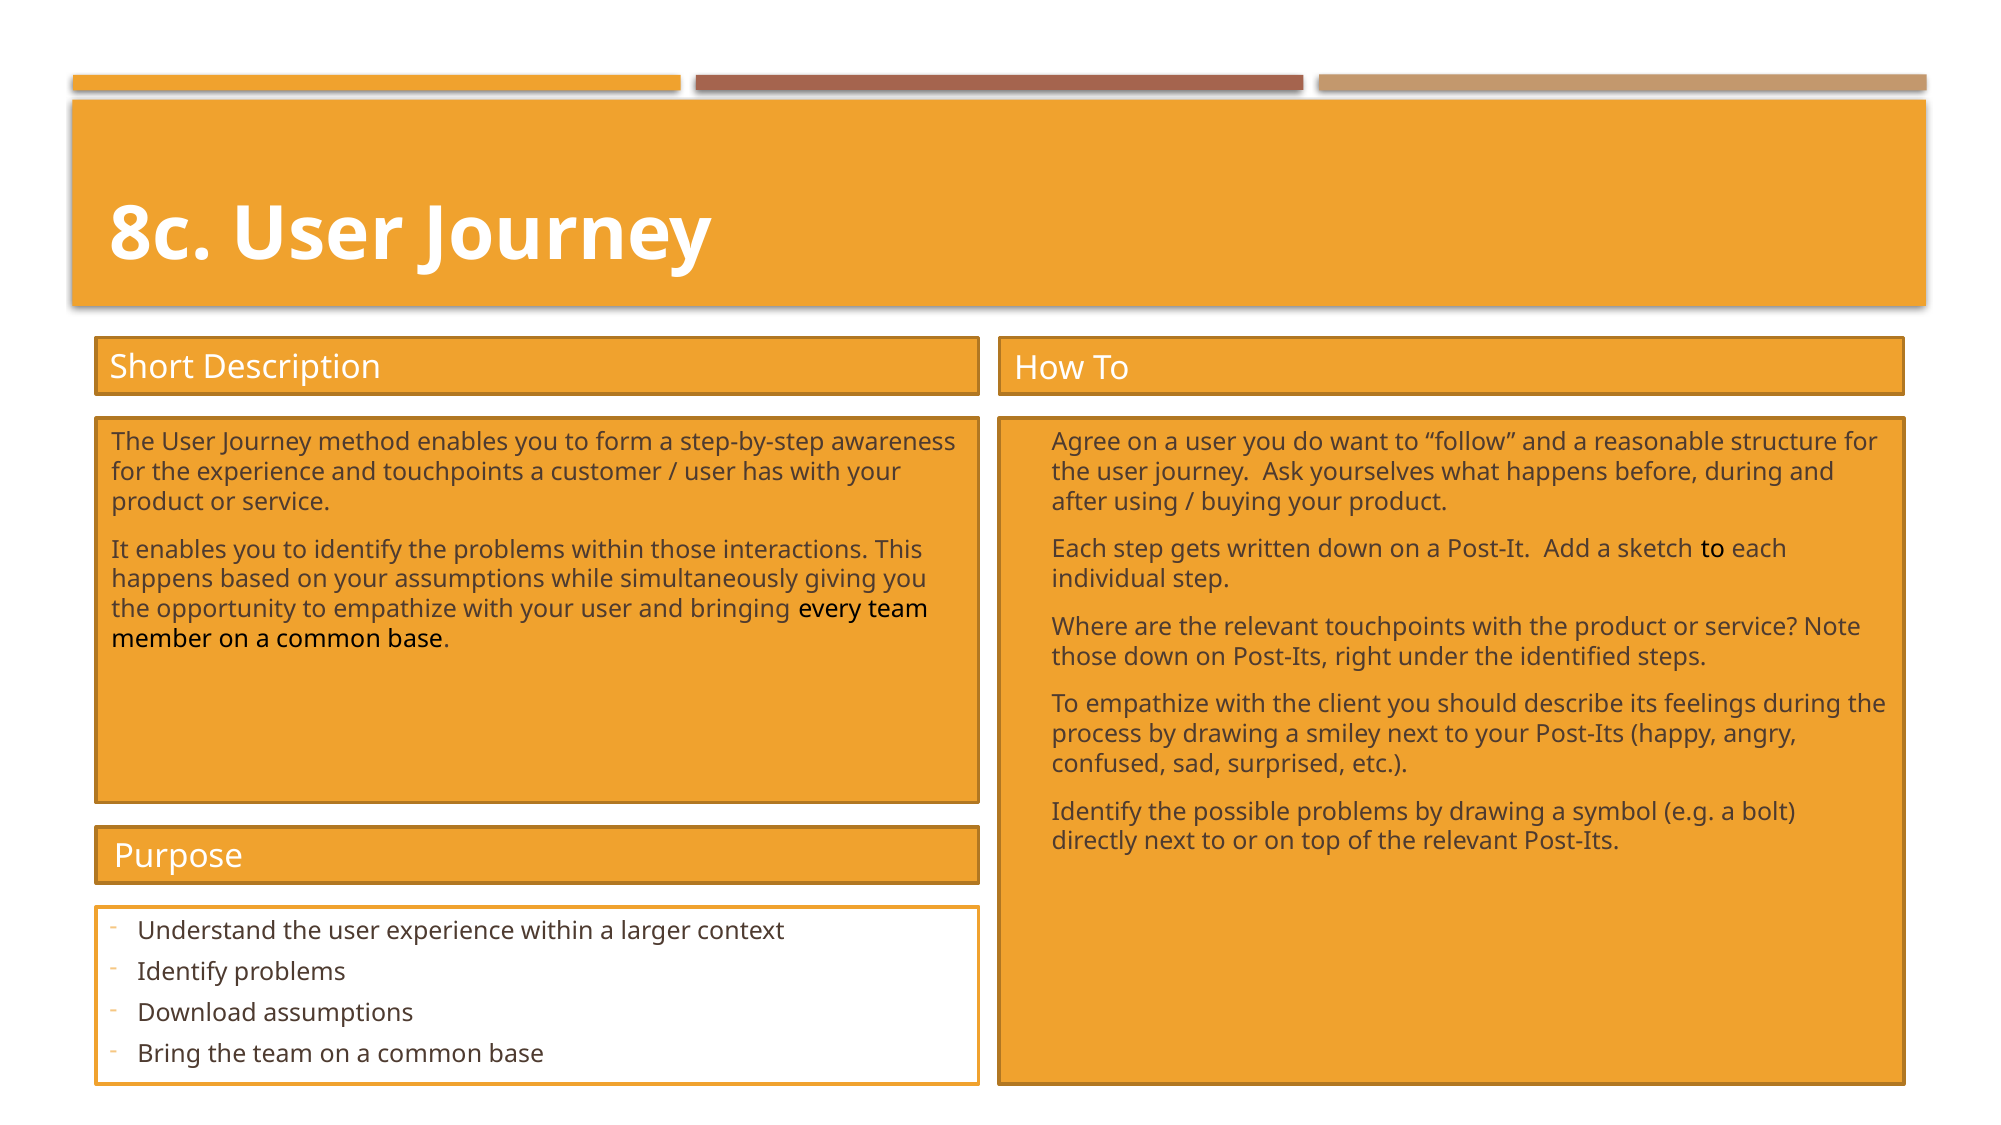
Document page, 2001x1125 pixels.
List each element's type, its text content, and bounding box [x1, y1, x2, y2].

list Purpose [98, 826, 982, 883]
list Short Description [94, 337, 977, 394]
list Understand the user experience within a larger context Identify problems Download assumptions Bring the team on a common base [94, 906, 977, 1085]
list The User Journey method enables you to form a step-by-step awareness for the experience and touchpoints a customer / user has with your product or service. It enables you to identify the problems within those interactions. This happens based on your assumptions while simultaneously giving you the opportunity to empathize with your user and bringing every team member on a common base. [96, 418, 979, 803]
list Agree on a user you do want to “follow” and a reasonable structure for the user journey. Ask yourselves what happens before, during and after using / buying your product. Each step gets written down on a Post-It. Add a sketch to each individual step. Where are the relevant touchpoints with the product or service? Note those down on Post-Its, right under the identified steps. To empathize with the client you should describe its feelings during the process by drawing a smiley next to your Post-Its (happy, angry, confused, sad, surprised, etc.). Identify the possible problems by drawing a symbol (e.g. a bolt) directly next to or on top of the relevant Post-Its. [999, 418, 1904, 1085]
list How To [999, 338, 1904, 395]
title 8c. User Journey [94, 119, 1904, 282]
